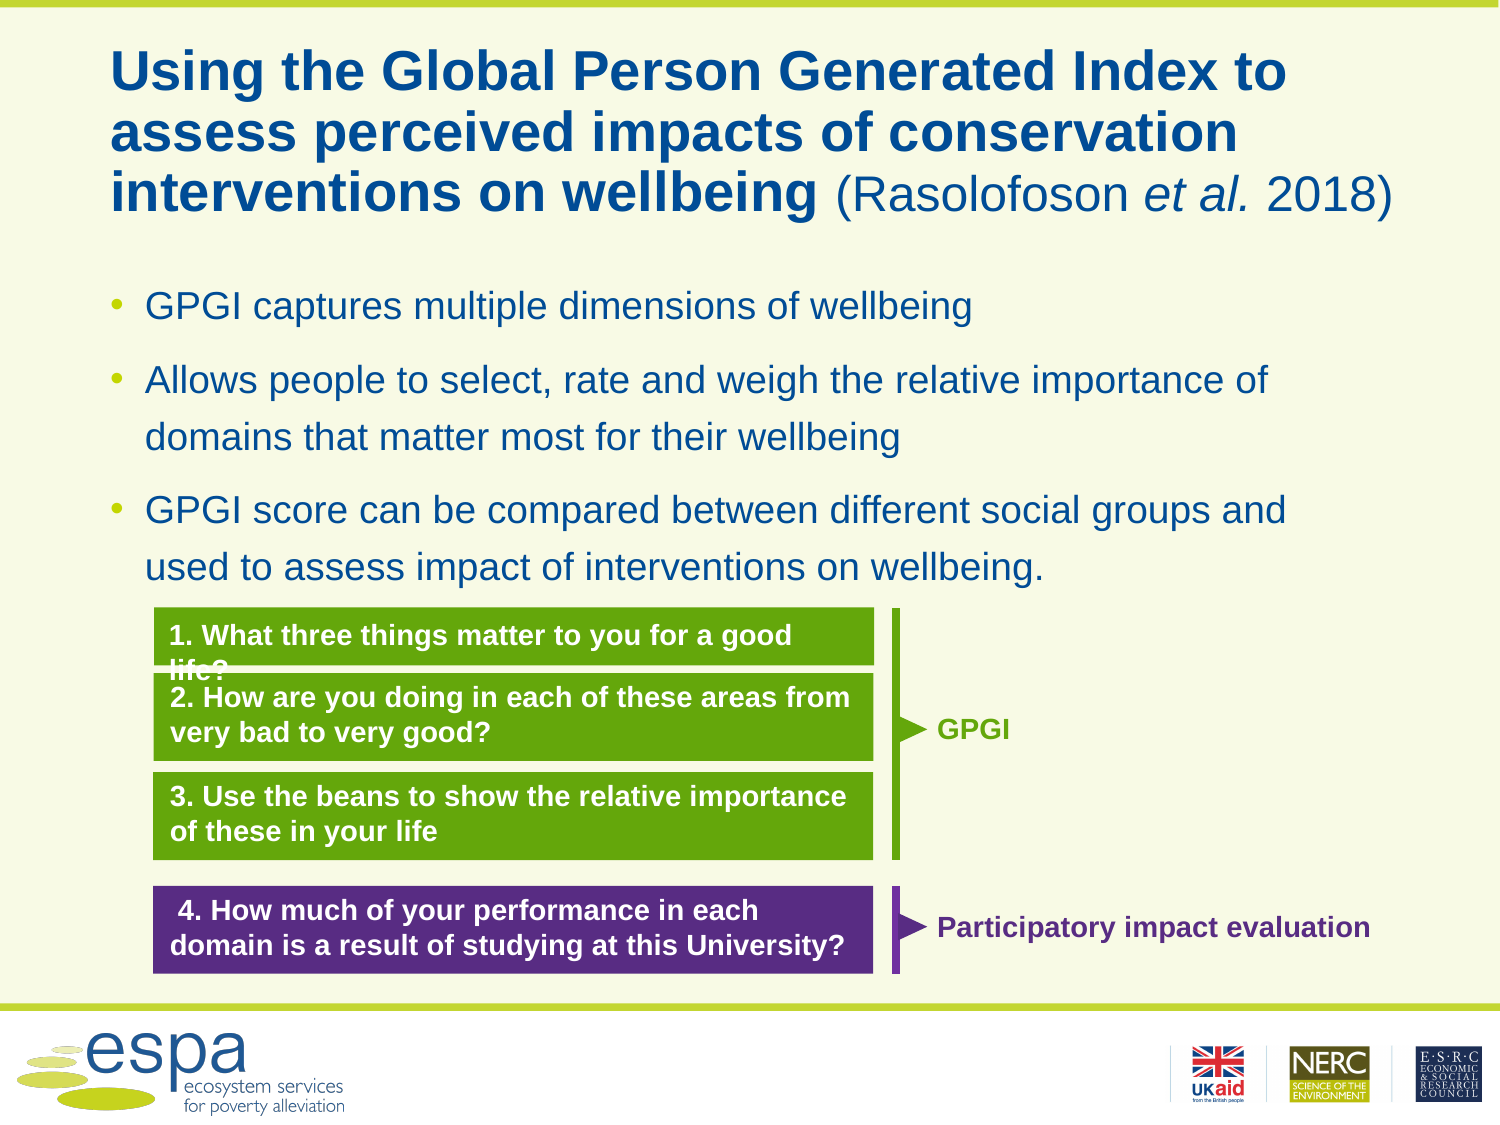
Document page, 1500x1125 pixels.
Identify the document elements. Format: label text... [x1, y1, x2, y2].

text_box [897, 714, 930, 745]
text_box Participatory impact evaluation [922, 900, 1432, 951]
text_box 4. How much of your performance in each domain is a result of studying at this University? [154, 883, 874, 969]
text_box [152, 885, 874, 975]
text_box GPGI [922, 703, 1067, 753]
title Using the Global Person Generated Index to assess perceived impacts of conservation interventions on wellbeing (Rasolofoson et al. 2018) [95, 24, 1500, 242]
text_box 2. How are you doing in each of these areas from very bad to very good? [155, 671, 875, 756]
text_box [153, 672, 875, 762]
text_box [152, 771, 874, 861]
text_box [897, 911, 930, 942]
list GPGI captures multiple dimensions of wellbeing Allows people to select, rate and weigh the relative importance of domains that matter most for their wellbeing GPGI score can be compared between different social groups and used to assess impact of interventions on wellbeing. [95, 263, 1368, 597]
picture [1165, 1045, 1483, 1103]
text_box [153, 606, 875, 666]
text_box 3. Use the beans to show the relative importance of these in your life [154, 770, 874, 856]
text_box 1. What three things matter to you for a good life? [154, 609, 873, 694]
picture [17, 1033, 344, 1116]
